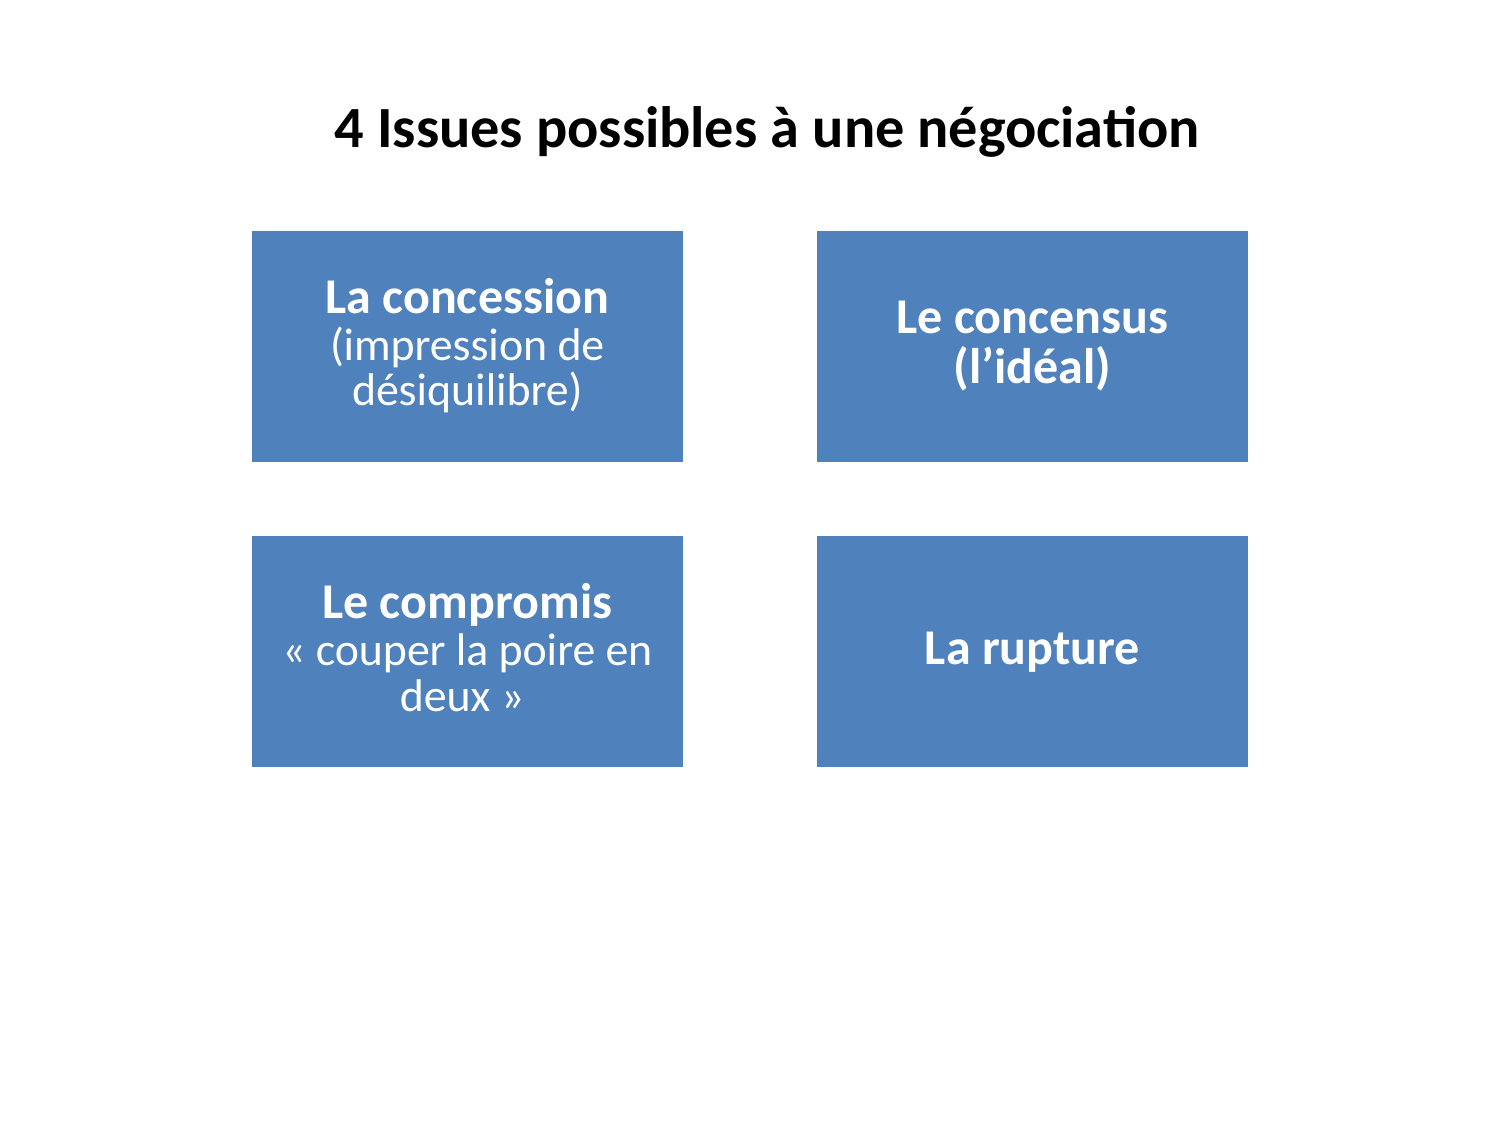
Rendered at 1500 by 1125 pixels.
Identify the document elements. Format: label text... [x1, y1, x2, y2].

text_box 4 Issues possibles à une négociation [175, 82, 1360, 167]
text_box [249, 228, 1251, 897]
